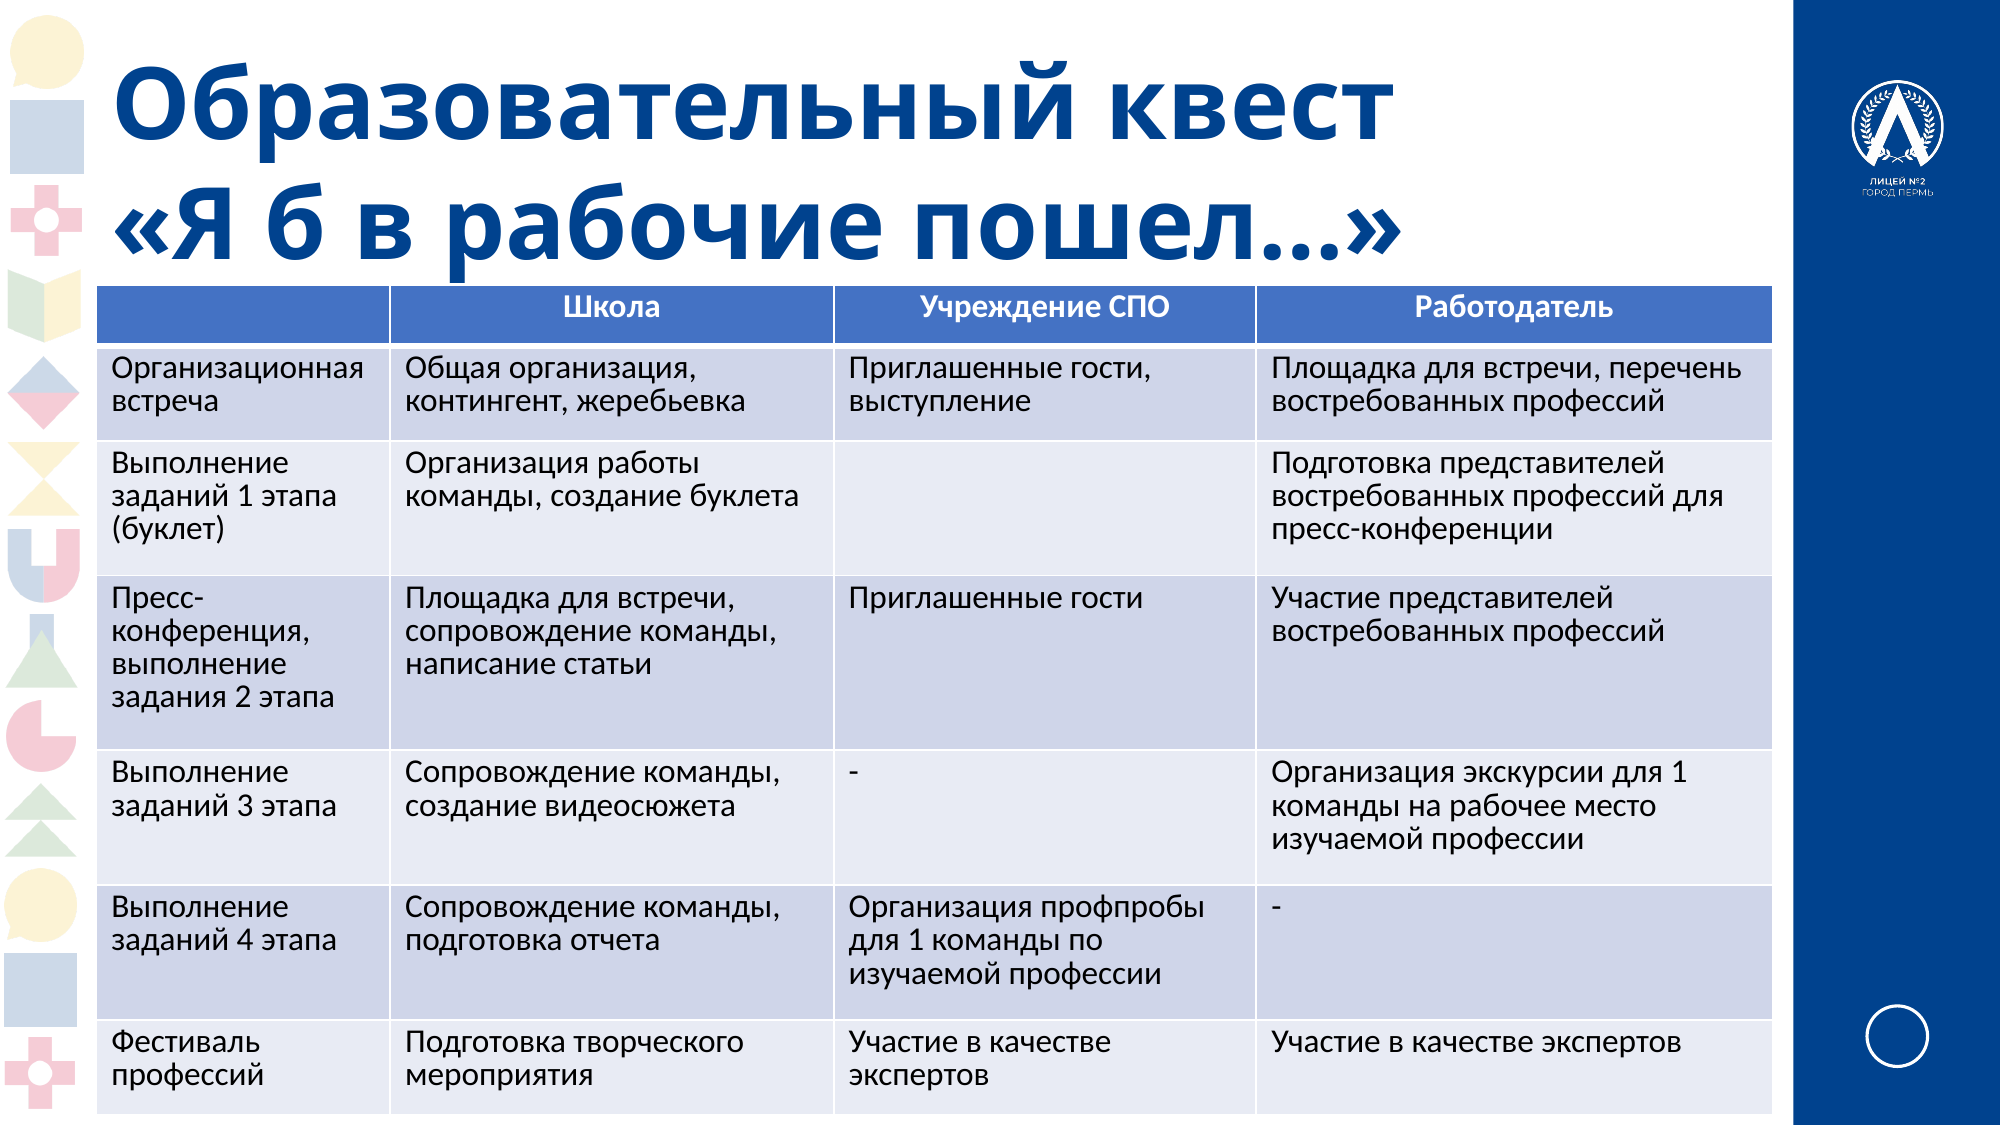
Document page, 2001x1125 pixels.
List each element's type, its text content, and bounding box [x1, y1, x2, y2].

picture [7, 269, 81, 343]
table_cell Фестиваль профессий [97, 1021, 389, 1114]
picture [4, 868, 77, 942]
table_header Школа [391, 286, 833, 343]
table_cell Общая организация, контингент, жеребьевка [391, 349, 833, 440]
table_cell Приглашенные гости, выступление [835, 349, 1255, 440]
picture [4, 953, 77, 1027]
picture [4, 783, 77, 857]
table_cell Подготовка представителей востребованных профессий для пресс-конференции [1257, 442, 1772, 575]
table_cell Площадка для встречи, перечень востребованных профессий [1257, 349, 1772, 440]
table_cell Организационная встреча [97, 349, 389, 440]
table_cell Площадка для встречи, сопровождение команды, написание статьи [391, 576, 833, 749]
table_header Работодатель [1257, 286, 1772, 343]
table_cell Подготовка творческого мероприятия [391, 1021, 833, 1114]
text_box Образовательный квест «Я б в рабочие пошел…» [96, 32, 1751, 284]
picture [6, 529, 80, 603]
table_cell Участие в качестве экспертов [835, 1021, 1255, 1114]
picture [5, 700, 76, 772]
table_cell - [1257, 886, 1772, 1019]
table_cell [835, 442, 1255, 575]
table_cell Приглашенные гости [835, 576, 1255, 749]
table_cell Выполнение заданий 1 этапа (буклет) [97, 442, 389, 575]
table_cell Организация профпробы для 1 команды по изучаемой профессии [835, 886, 1255, 1019]
picture [5, 614, 78, 688]
text_box [1792, 0, 2000, 1125]
picture [1851, 80, 1944, 197]
picture [10, 184, 82, 256]
picture [4, 1037, 75, 1109]
picture [10, 100, 84, 174]
picture [6, 442, 80, 516]
table_cell Выполнение заданий 4 этапа [97, 886, 389, 1019]
picture [10, 15, 84, 89]
table_cell Сопровождение команды, создание видеосюжета [391, 751, 833, 884]
table_cell Участие представителей востребованных профессий [1257, 576, 1772, 749]
table_cell Пресс-конференция, выполнение задания 2 этапа [97, 576, 389, 749]
table_cell Организация экскурсии для 1 команды на рабочее место изучаемой профессии [1257, 751, 1772, 884]
table_cell - [835, 751, 1255, 884]
table_header [97, 286, 389, 343]
table_cell Организация работы команды, создание буклета [391, 442, 833, 575]
text_box [1865, 1004, 1929, 1068]
picture [6, 356, 80, 430]
table_cell Сопровождение команды, подготовка отчета [391, 886, 833, 1019]
table_header Учреждение СПО [835, 286, 1255, 343]
table_cell Выполнение заданий 3 этапа [97, 751, 389, 884]
table_cell Участие в качестве экспертов [1257, 1021, 1772, 1114]
